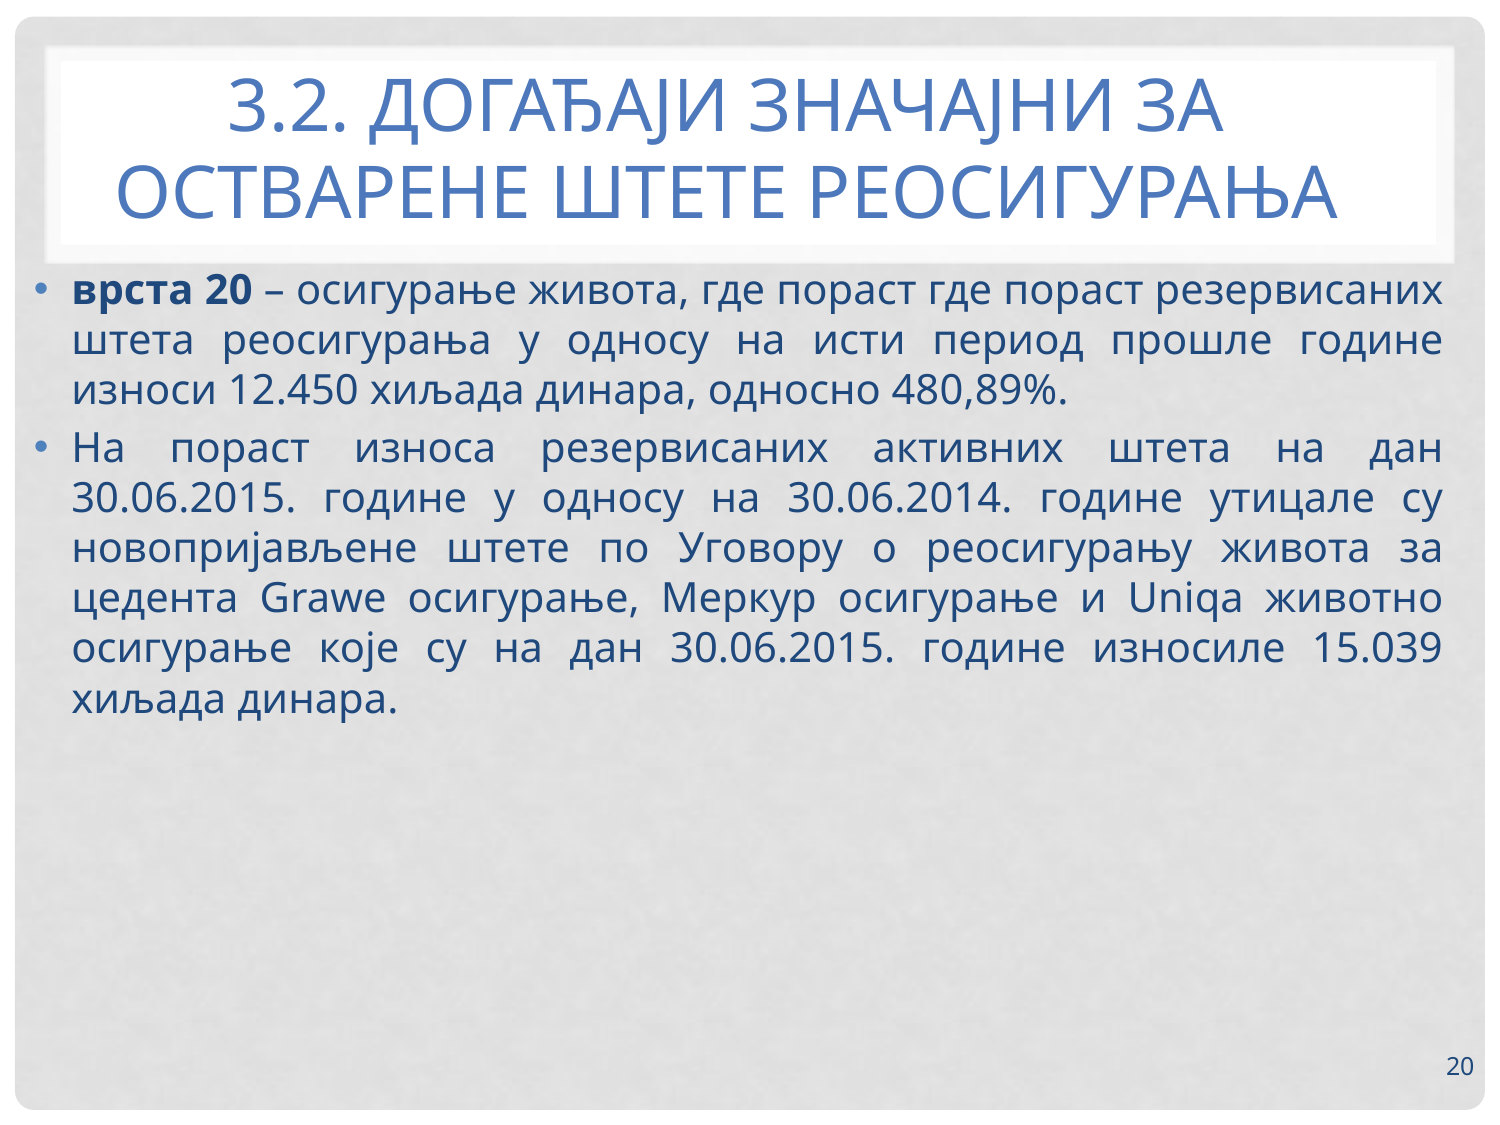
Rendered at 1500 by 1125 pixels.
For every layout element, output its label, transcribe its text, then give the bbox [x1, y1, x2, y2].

list врста 20 – осигурање живота, где пораст где пораст резервисаних штета реосигурања у односу на исти период прошле године износи 12.450 хиљада динара, односно 480,89%. На пораст износа резервисаних активних штета на дан 30.06.2015. године у односу на 30.06.2014. године утицалe су новопријављене штете по Уговору о реосигурању живота за цедента Grawe осигурање, Меркур осигурање и Uniqa животно осигурање које су на дан 30.06.2015. године износиле 15.039 хиљада динара. [0, 255, 1459, 1083]
slide_number 20 [1399, 1035, 1490, 1100]
title 3.2. ДОГАЂАЈИ ЗНАЧАЈНИ ЗА ОСТВАРЕНЕ ШТЕТЕ РЕОСИГУРАЊА [41, 42, 1412, 250]
